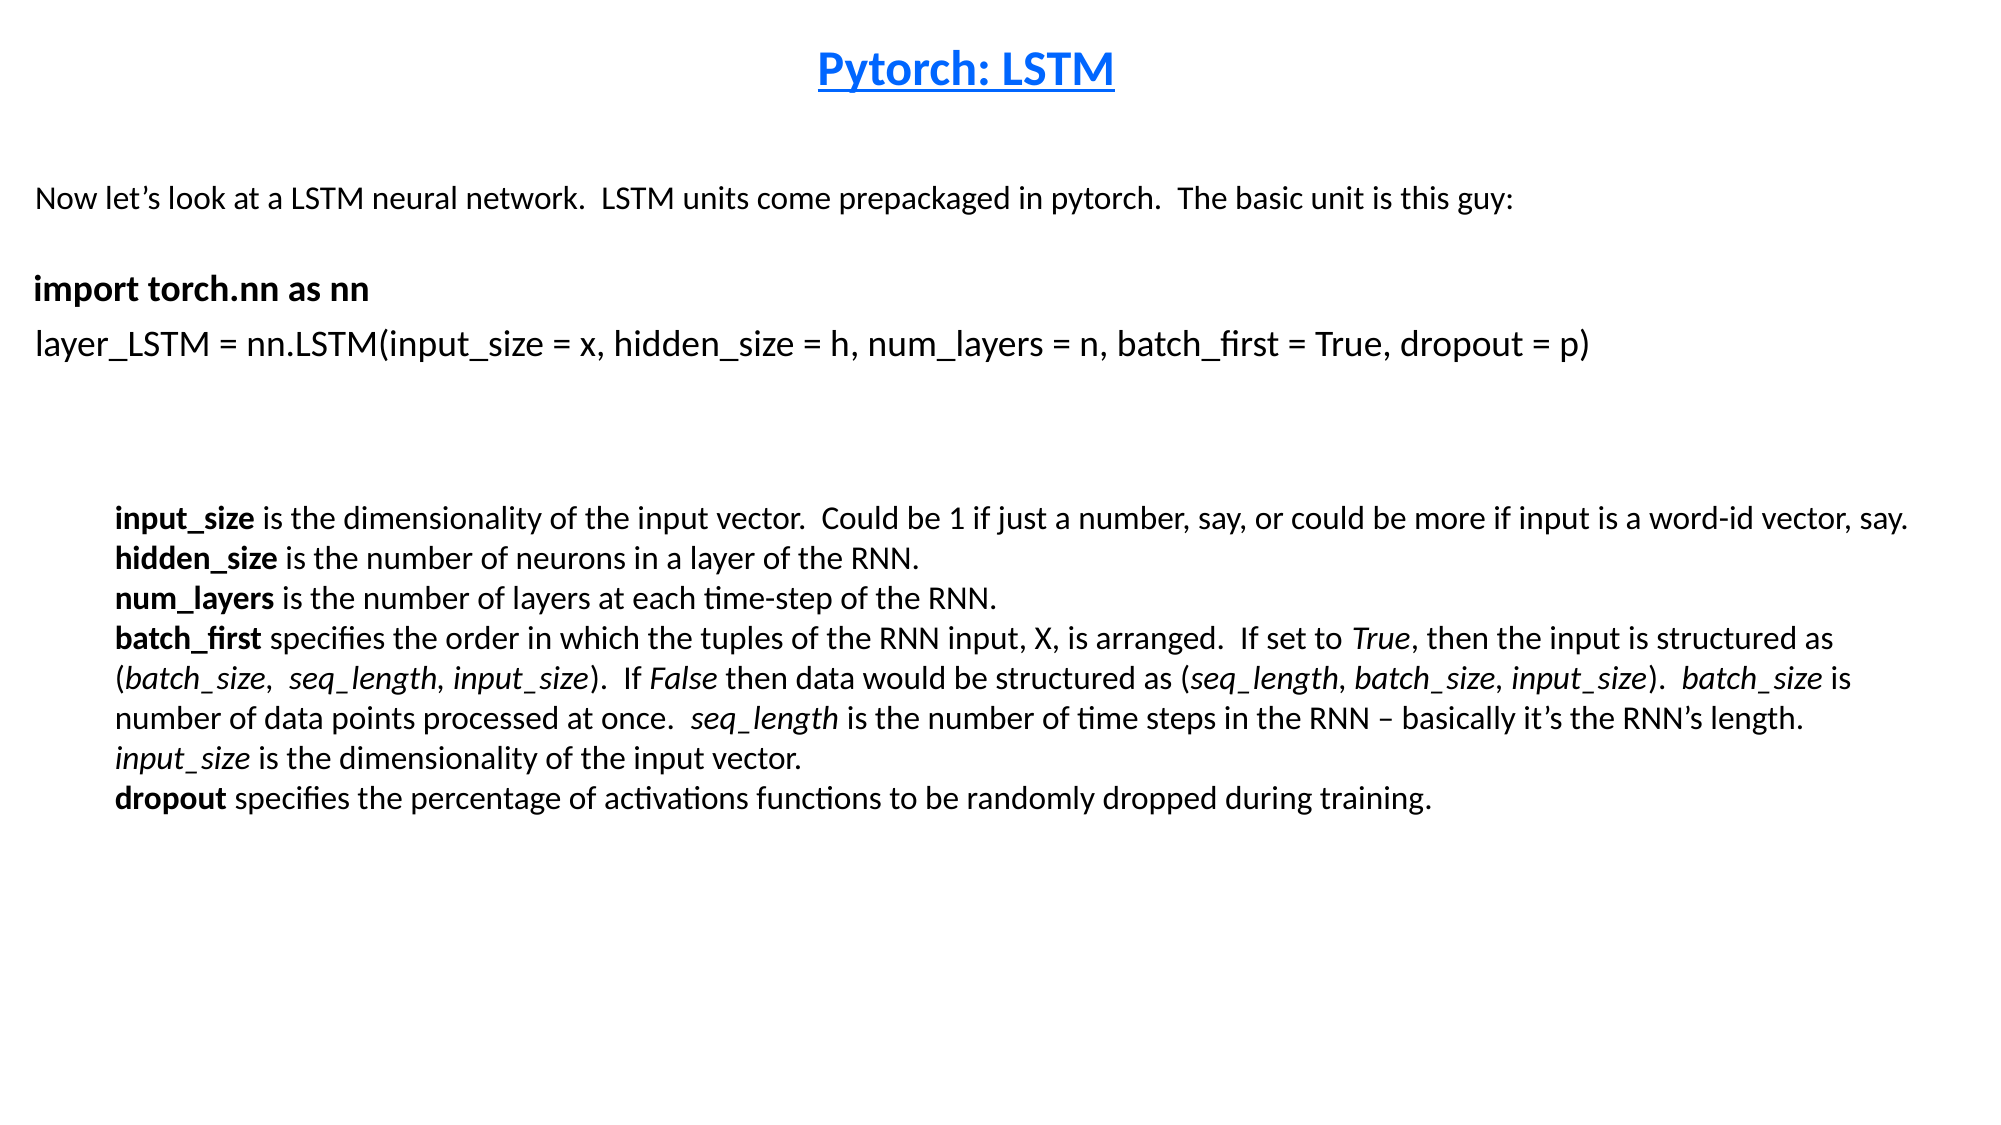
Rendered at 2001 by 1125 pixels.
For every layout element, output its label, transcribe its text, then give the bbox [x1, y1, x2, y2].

text_box Pytorch: LSTM [802, 27, 1131, 103]
text_box input_size is the dimensionality of the input vector. Could be 1 if just a number, say, or could be more if input is a word-id vector, say. hidden_size is the number of neurons in a layer of the RNN. num_layers is the number of layers at each time-step of the RNN. batch_first specifies the order in which the tuples of the RNN input, X, is arranged. If set to True, then the input is structured as (batch_size, seq_length, input_size). If False then data would be structured as (seq_length, batch_size, input_size). batch_size is number of data points processed at once. seq_length is the number of time steps in the RNN – basically it’s the RNN’s length. input_size is the dimensionality of the input vector. dropout specifies the percentage of activations functions to be randomly dropped during training. [99, 489, 1956, 824]
text_box layer_LSTM = nn.LSTM(input_size = x, hidden_size = h, num_layers = n, batch_first = True, dropout = p) [20, 311, 1674, 371]
text_box Now let’s look at a LSTM neural network. LSTM units come prepackaged in pytorch. The basic unit is this guy: [20, 168, 1583, 224]
text_box import torch.nn as nn [18, 256, 1019, 316]
